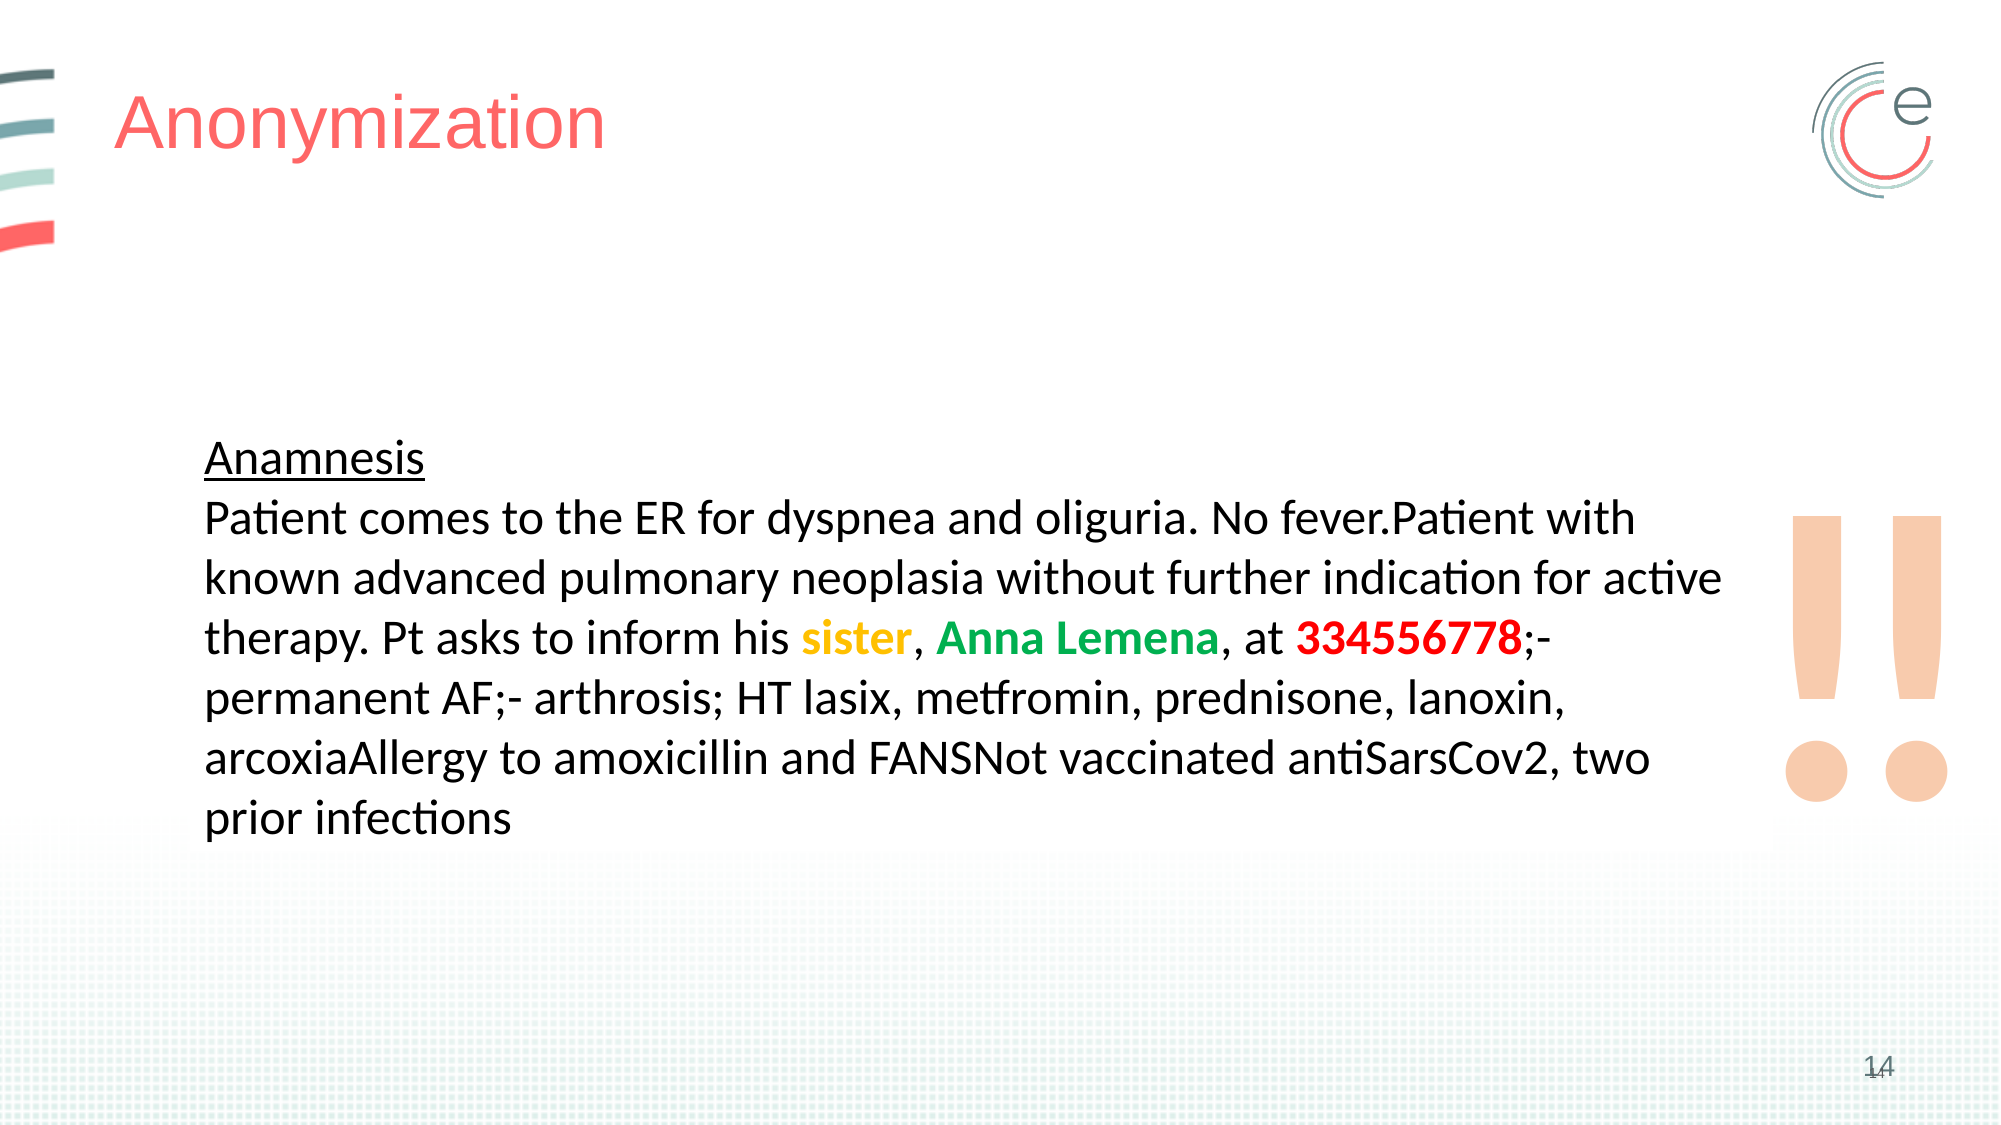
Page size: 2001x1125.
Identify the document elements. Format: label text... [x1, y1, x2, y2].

text_box ! [1834, 377, 2000, 890]
slide_number 14 [1433, 1042, 1900, 1103]
text_box Anamnesis Patient comes to the ER for dyspnea and oliguria. No fever.Patient with known advanced pulmonary neoplasia without further indication for active therapy. Pt asks to inform his sister, Anna Lemena, at 334556778;- permanent AF;- arthrosis; HT lasix, metfromin, prednisone, lanoxin, arcoxiaAllergy to amoxicillin and FANSNot vaccinated antiSarsCov2, two prior infections [188, 416, 1734, 853]
text_box ! [1734, 377, 1834, 890]
title Anonymization [99, 52, 1900, 197]
picture [0, 0, 2001, 1125]
